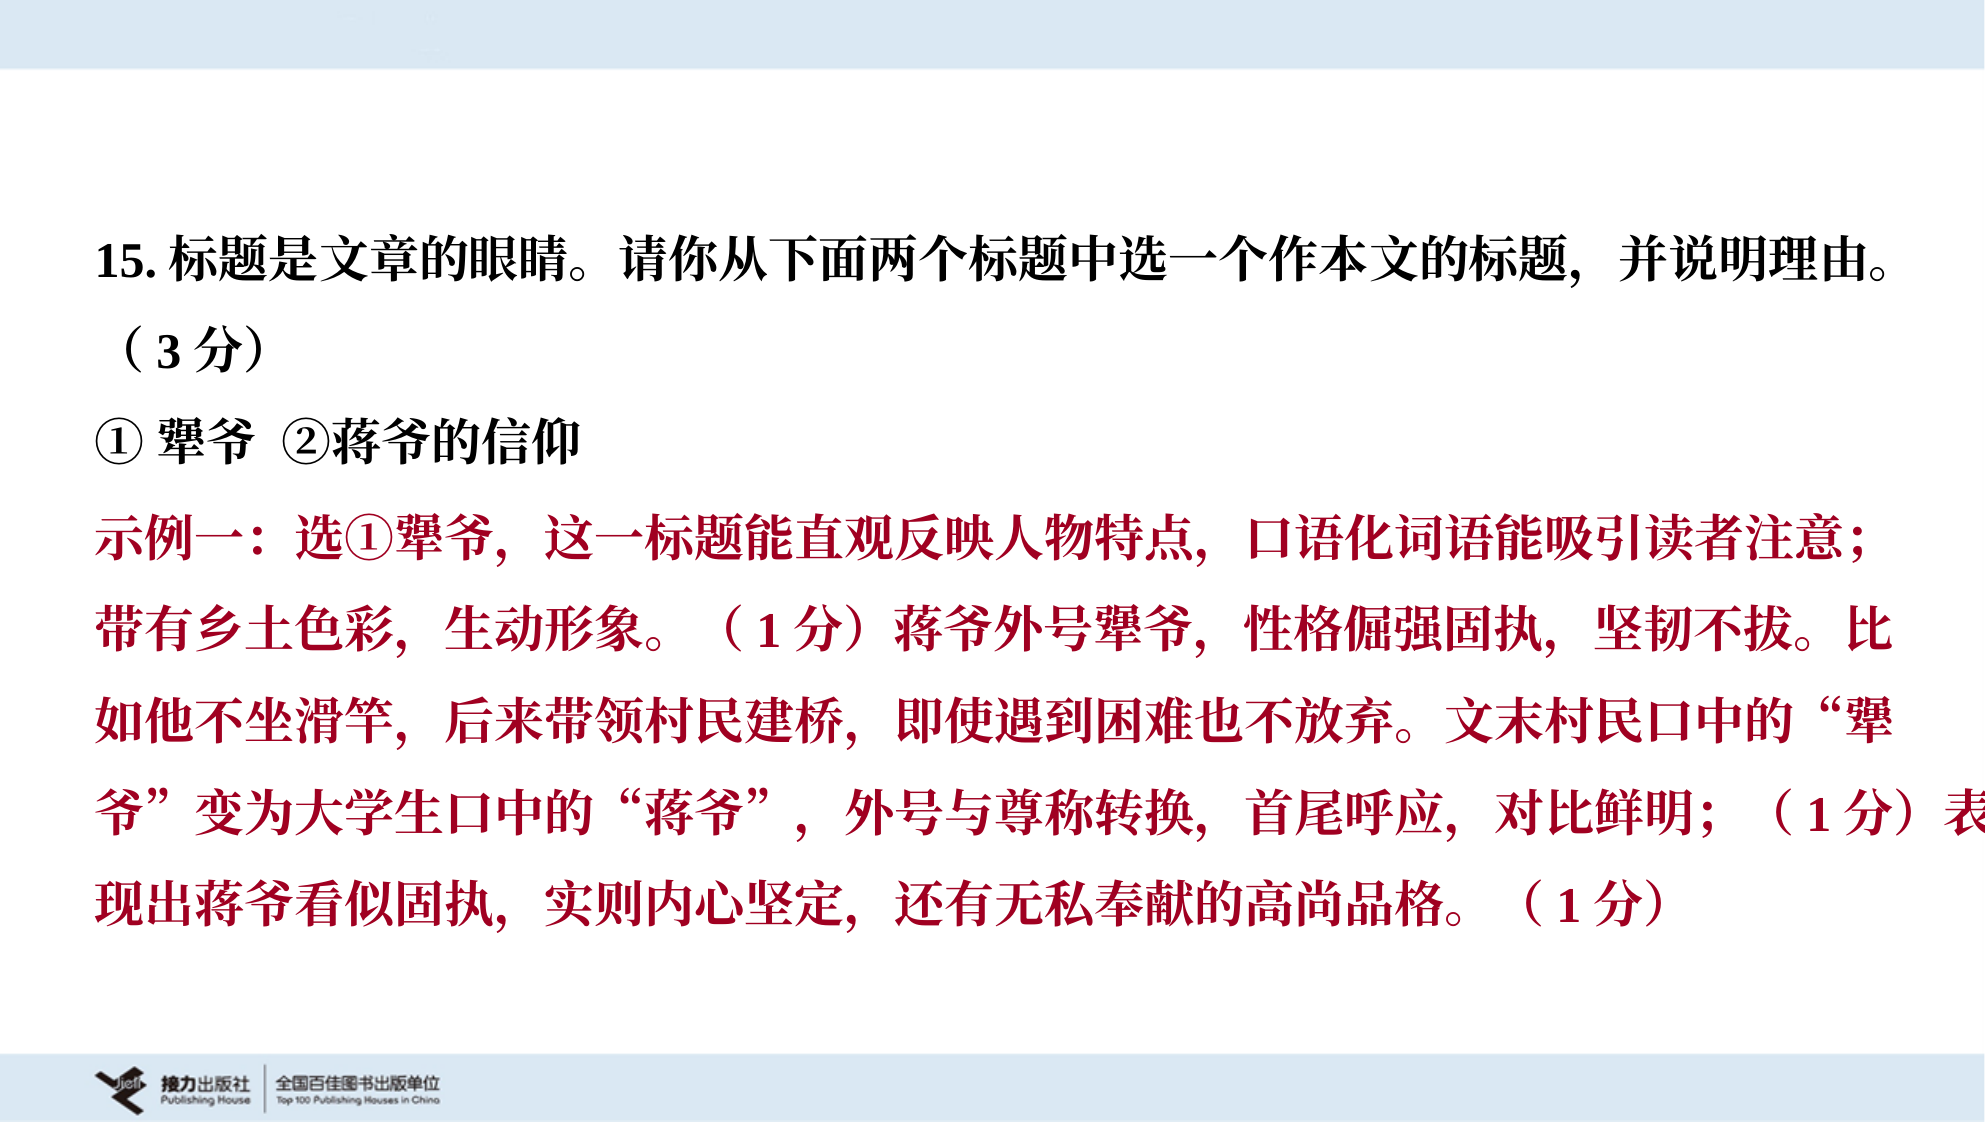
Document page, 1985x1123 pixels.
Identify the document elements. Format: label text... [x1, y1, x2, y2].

picture [0, 0, 1985, 1122]
text_box 示例一：选①犟爷，这一标题能直观反映人物特点，口语化词语能吸引读者注意； 带有乡土色彩，生动形象。（1分）蒋爷外号犟爷，性格倔强固执，坚韧不拔。比 如他不坐滑竿，后来带领村民建桥，即使遇到困难也不放弃。文末村民口中的“犟 爷”变为大学生口中的“蒋爷”，外号与尊称转换，首尾呼应，对比鲜明；（1分）表 现出蒋爷看似固执，实则内心坚定，还有无私奉献的高尚品格。（1分） [94, 474, 1892, 933]
text_box 15.标题是文章的眼睛。请你从下面两个标题中选一个作本文的标题，并说明理由。 （3分） ①犟爷 ②蒋爷的信仰 [94, 195, 1892, 471]
